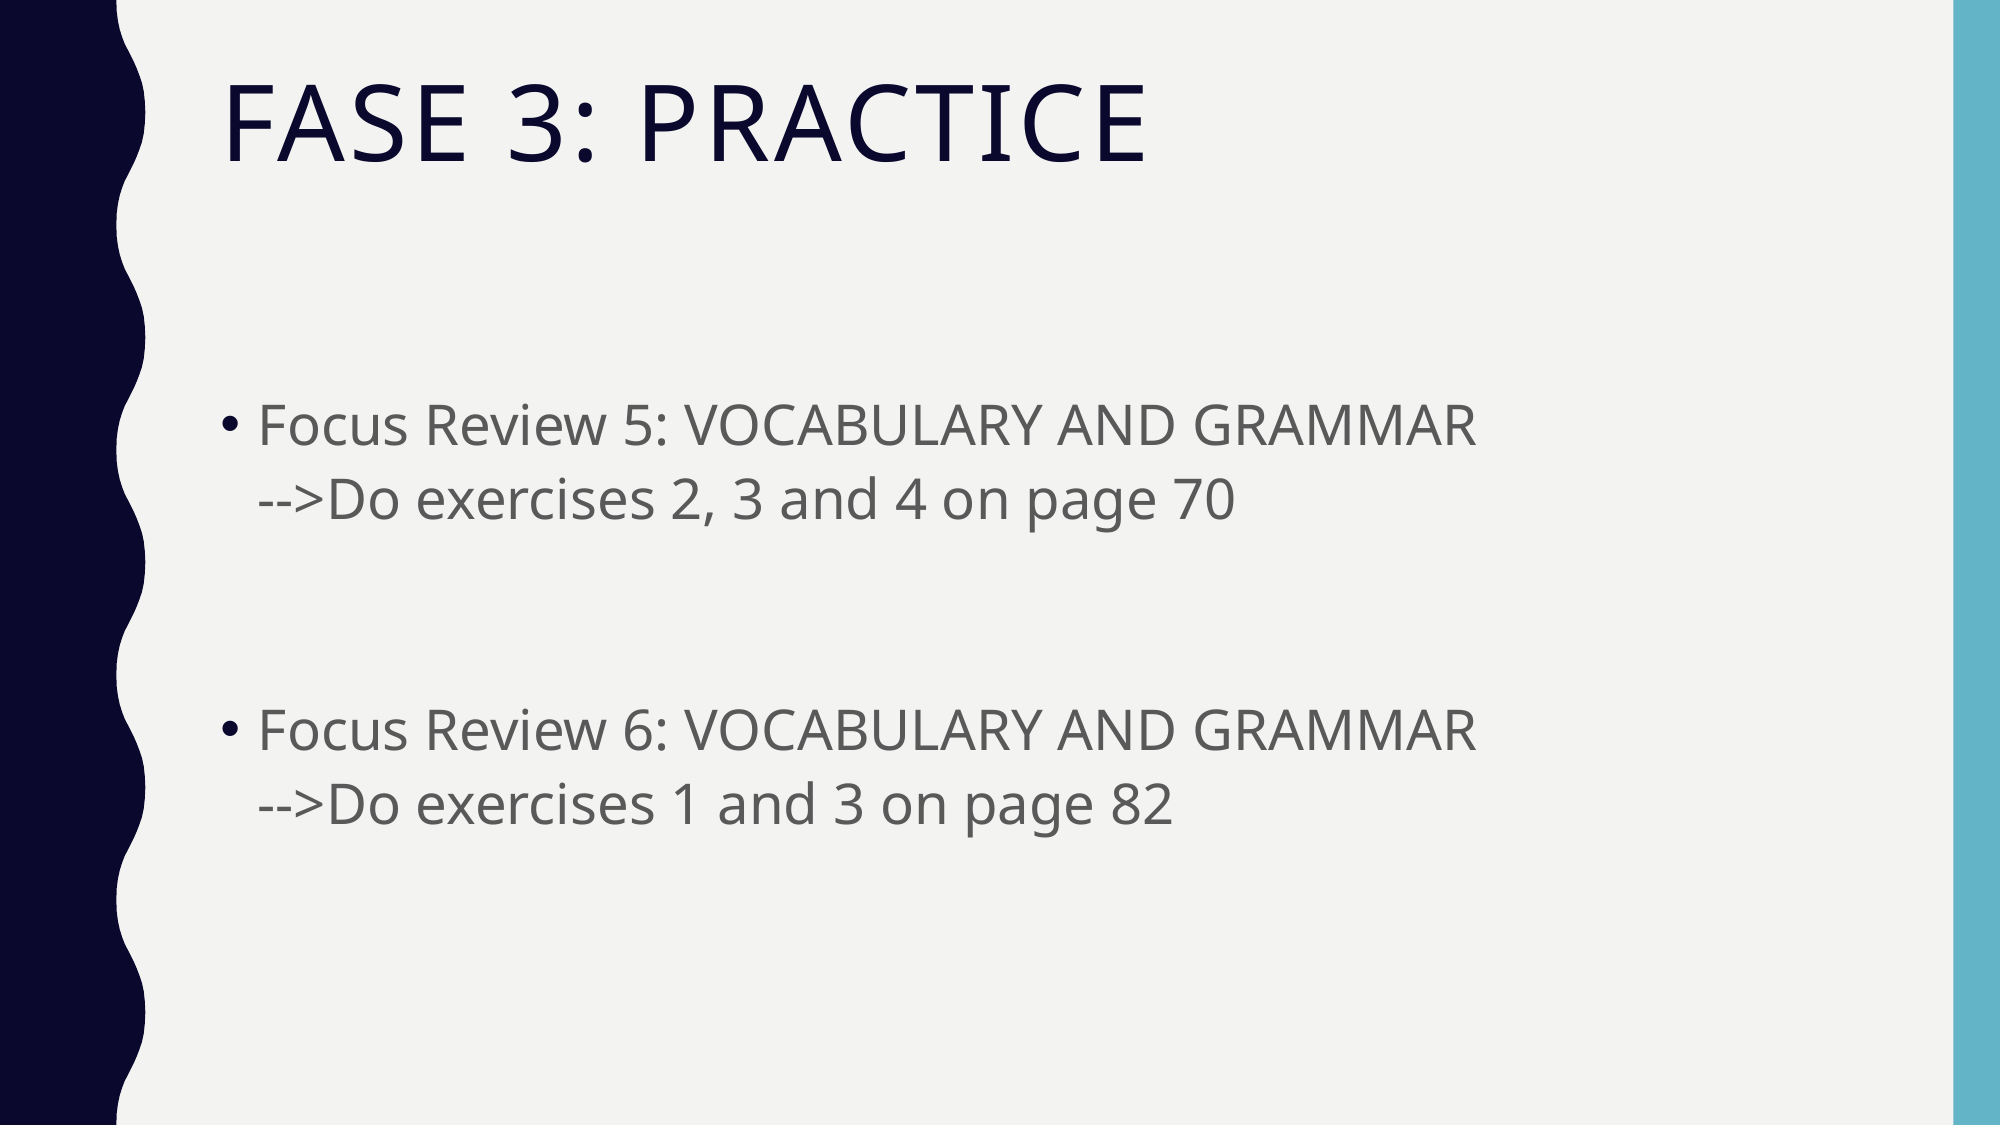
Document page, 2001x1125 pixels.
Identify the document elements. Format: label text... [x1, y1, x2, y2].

list Focus Review 5: VOCABULARY AND GRAMMAR -->Do exercises 2, 3 and 4 on page 70 Focus Review 6: VOCABULARY AND GRAMMAR -->Do exercises 1 and 3 on page 82 [205, 375, 1875, 965]
title Fase 3: Practice [205, 62, 1875, 308]
